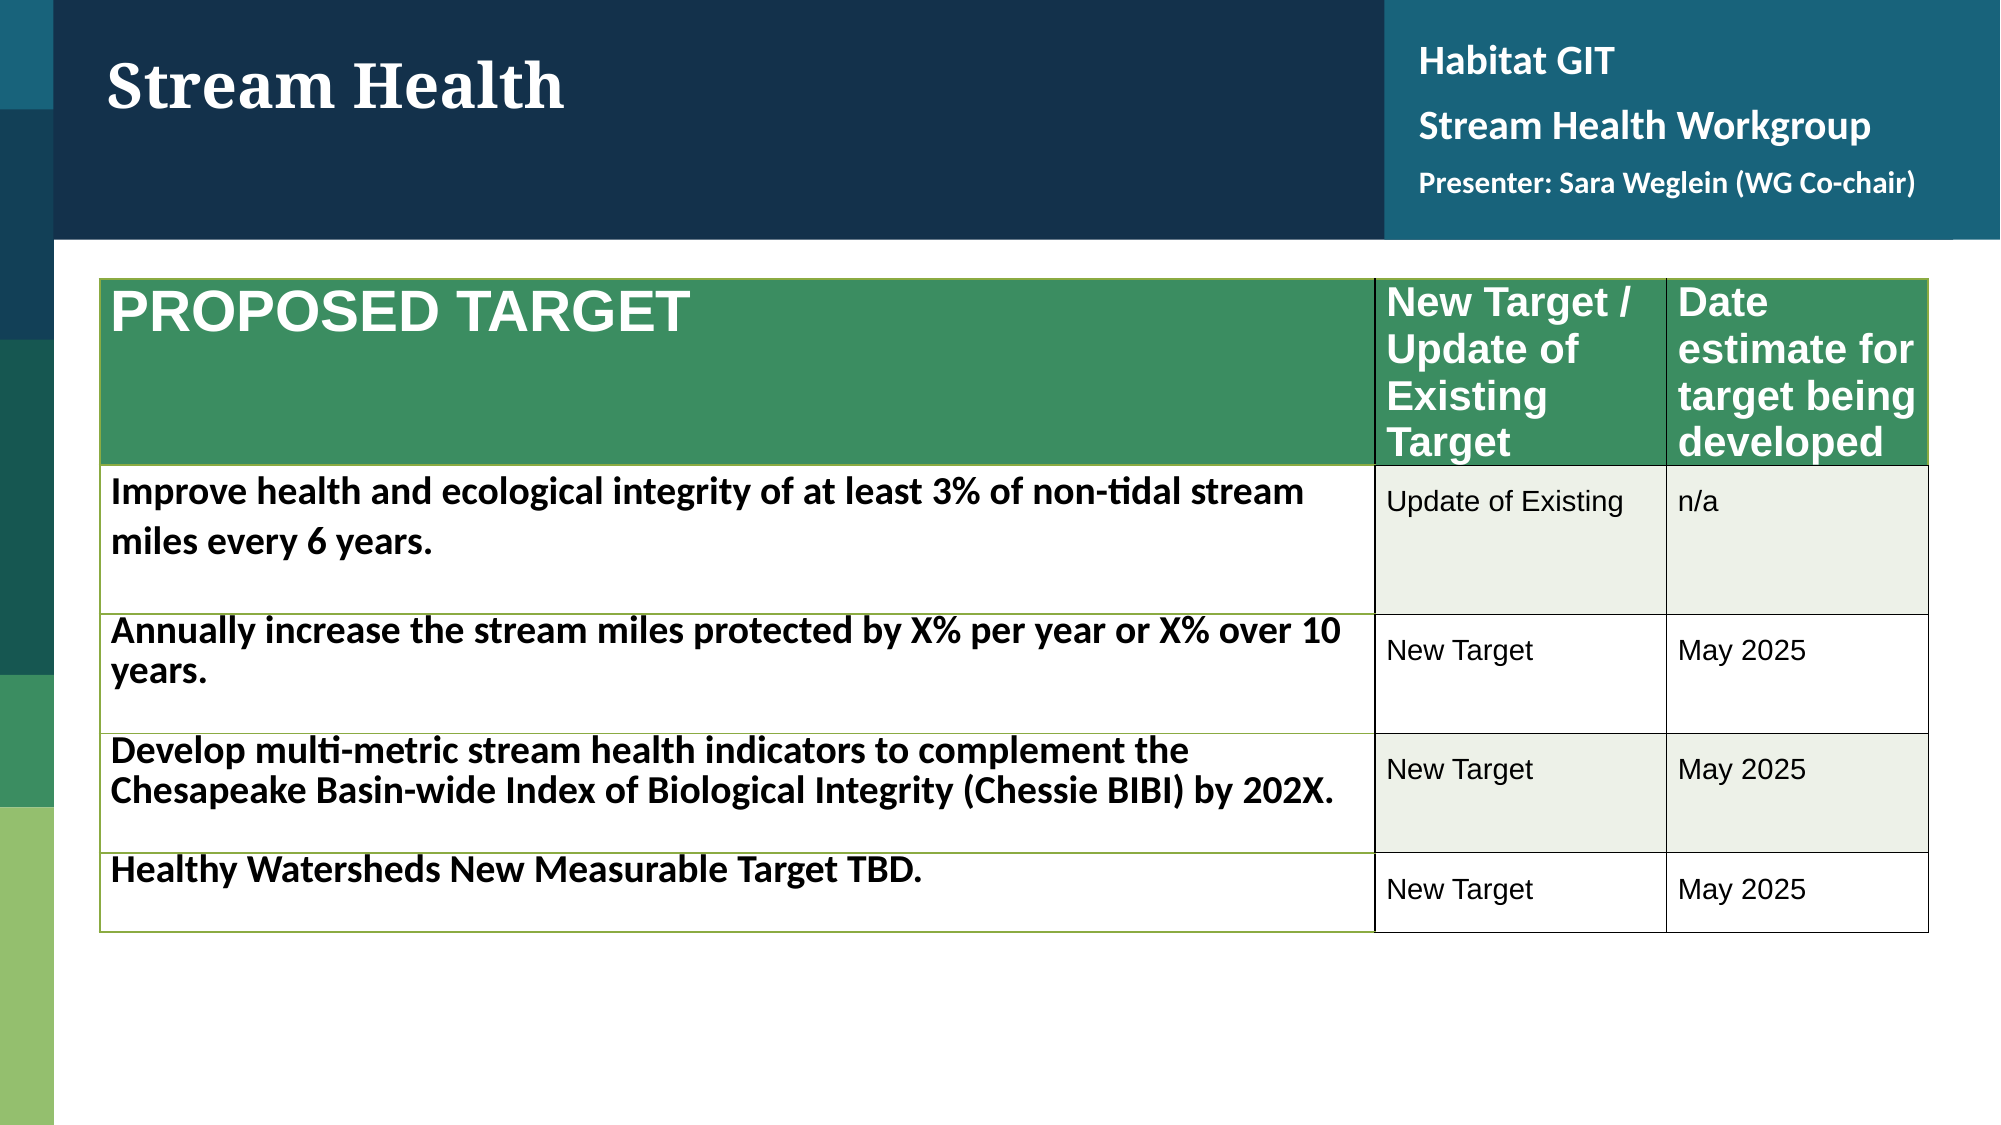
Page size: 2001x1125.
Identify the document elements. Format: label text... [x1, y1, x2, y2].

table_cell New Target [1376, 615, 1666, 733]
table_cell May 2025 [1667, 853, 1928, 932]
table_cell New Target [1376, 734, 1666, 852]
table_cell May 2025 [1667, 615, 1928, 733]
table_cell Annually increase the stream miles protected by X% per year or X% over 10 years. [101, 615, 1374, 733]
table_header Date estimate for target being developed [1667, 280, 1927, 465]
text_box Habitat GIT Stream Health Workgroup Presenter: Sara Weglein (WG Co-chair) [1398, 20, 1952, 212]
table_cell Healthy Watersheds New Measurable Target TBD. [101, 854, 1374, 931]
table_cell Update of Existing [1376, 466, 1666, 614]
text_box Stream Health [86, 31, 1362, 222]
table_header PROPOSED TARGET [101, 280, 1374, 464]
table_cell New Target [1376, 853, 1666, 932]
table_cell May 2025 [1667, 734, 1928, 852]
text_box [53, 0, 1384, 240]
text_box [1384, 0, 2000, 240]
table_cell Develop multi-metric stream health indicators to complement the Chesapeake Basin-wide Index of Biological Integrity (Chessie BIBI) by 202X. [101, 734, 1374, 852]
table_cell n/a [1667, 466, 1928, 614]
table_cell Improve health and ecological integrity of at least 3% of non-tidal stream miles every 6 years. [101, 466, 1374, 613]
table_header New Target / Update of Existing Target [1376, 280, 1666, 465]
